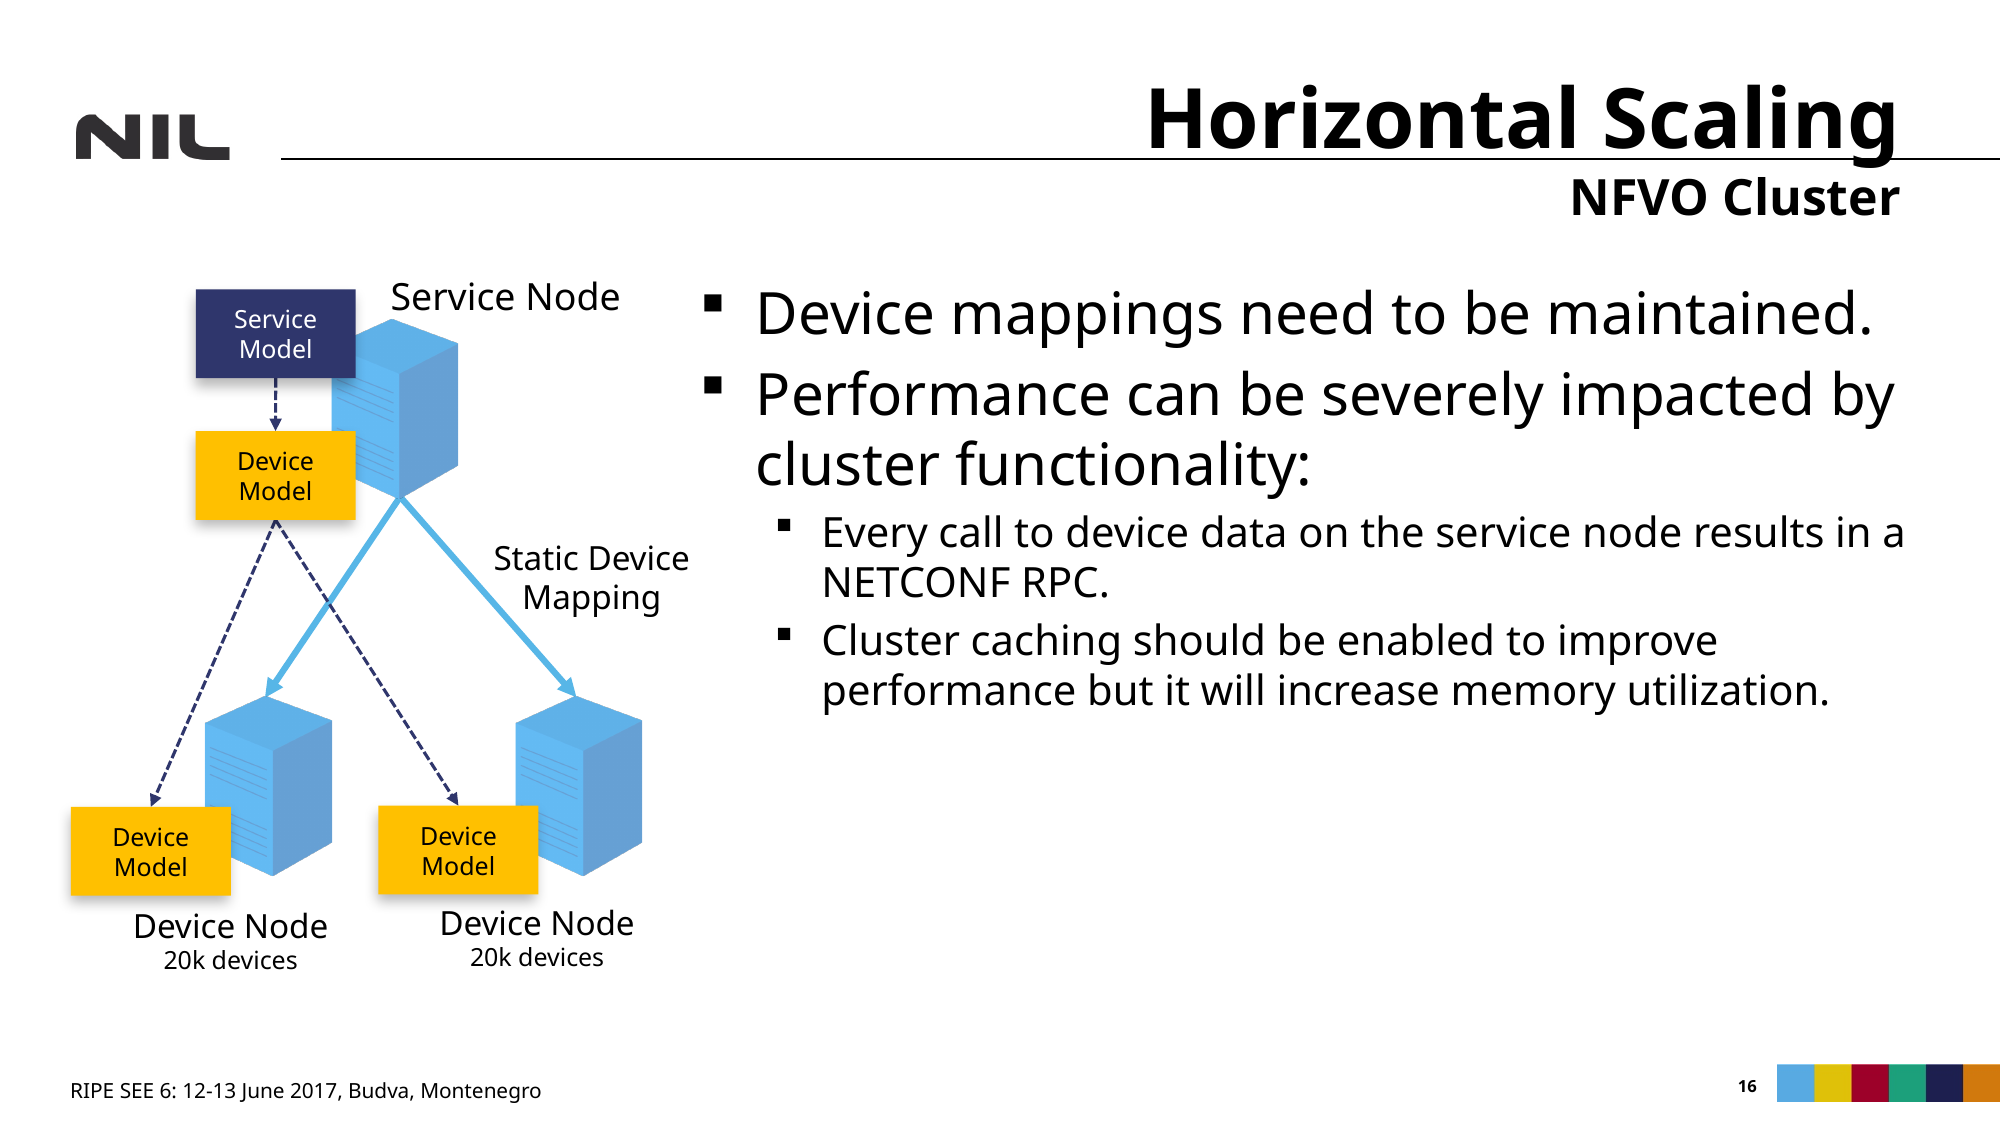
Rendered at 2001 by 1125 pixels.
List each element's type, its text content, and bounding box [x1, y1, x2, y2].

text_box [70, 265, 718, 984]
title Horizontal Scaling NFVO Cluster [225, 58, 1916, 246]
list Device mappings need to be maintained. Performance can be severely impacted by cluster functionality: Every call to device data on the service node results in a NETCONF RPC. Cluster caching should be enabled to improve performance but it will increase memory utilization. [699, 275, 1971, 1063]
picture [38, 27, 267, 247]
picture [1777, 1064, 2000, 1102]
